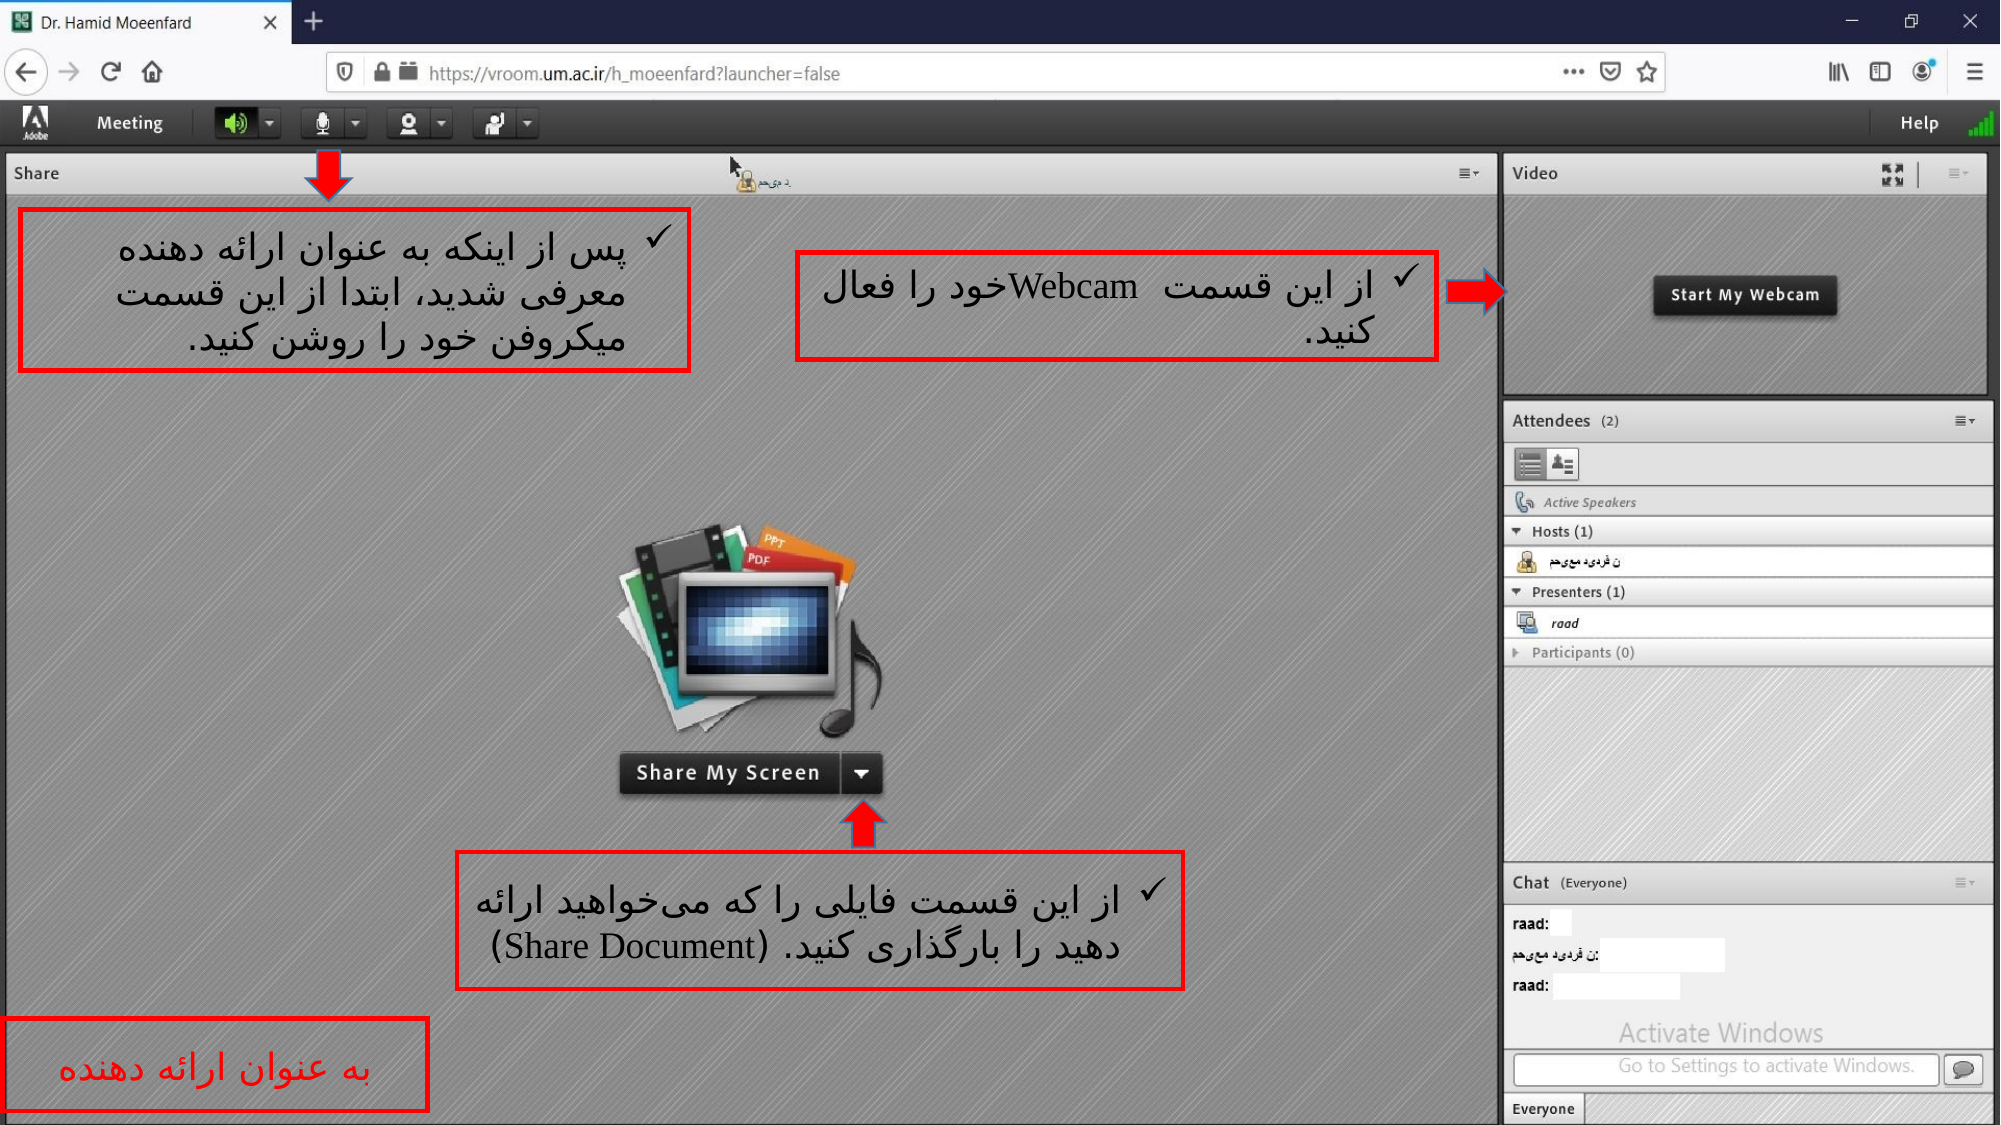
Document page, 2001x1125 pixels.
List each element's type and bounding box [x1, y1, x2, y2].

text_box [797, 252, 1507, 360]
text_box [457, 799, 1184, 990]
list [0, 0, 2000, 1125]
text_box [20, 150, 690, 371]
